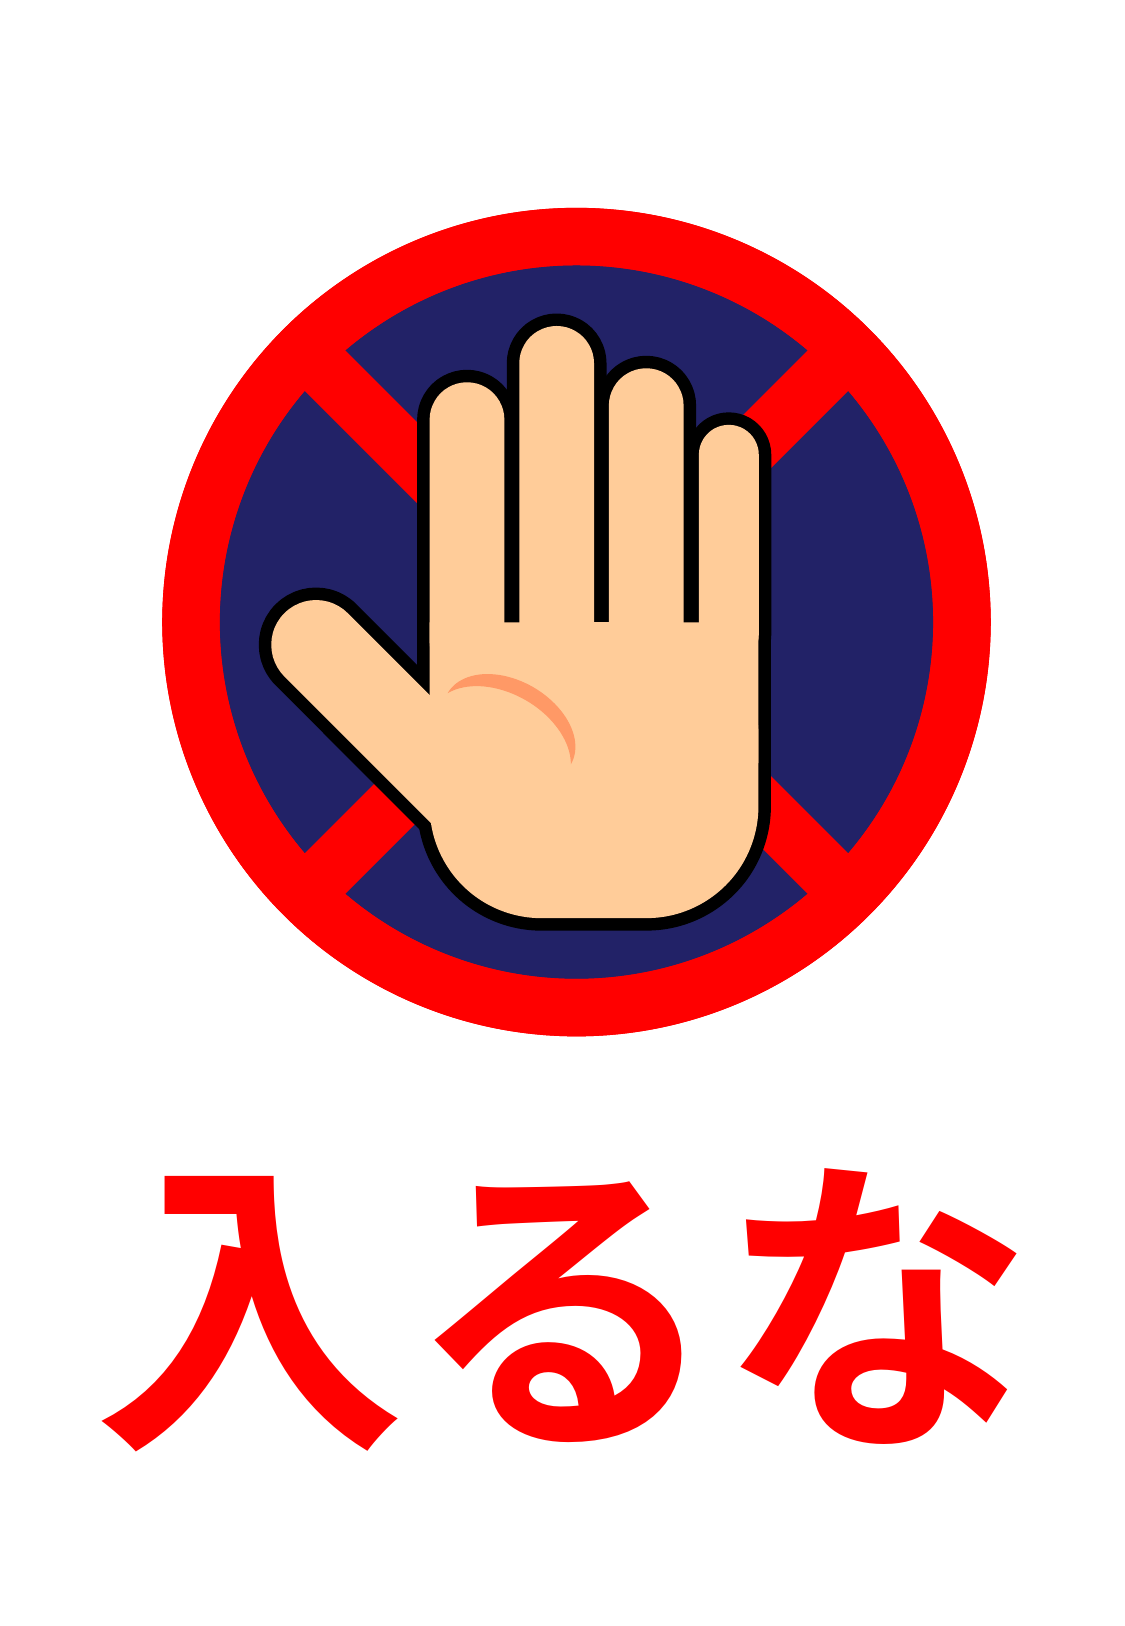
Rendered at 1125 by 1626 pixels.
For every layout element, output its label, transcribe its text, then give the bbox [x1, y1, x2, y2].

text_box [161, 207, 991, 1037]
text_box 入るな [23, 1104, 1104, 1495]
